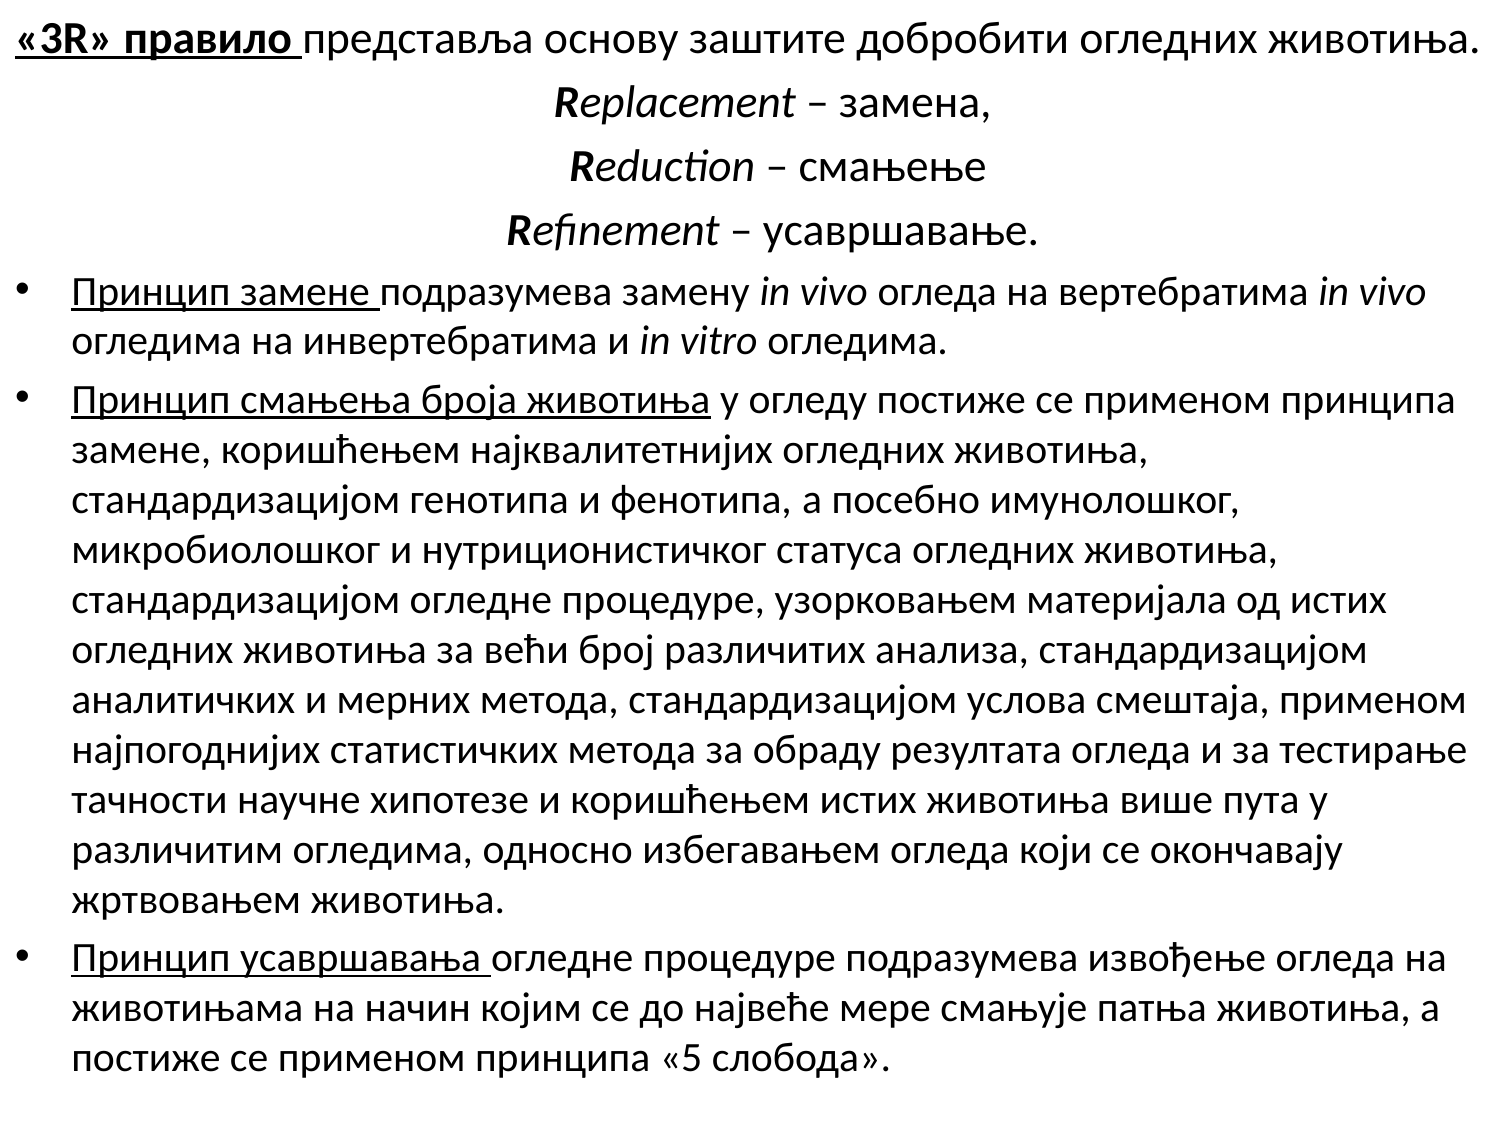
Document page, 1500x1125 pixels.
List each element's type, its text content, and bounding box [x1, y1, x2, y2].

list «3R» правило представља основу заштите добробити огледних животиња. Replacеmеnt – замена, Reduction – смањење Refinеmеnt – усавршавање. Принцип замене подразумева замену in vivo огледа на вертебратима in vivo огледима на инвертебратима и in vitro огледима. Принцип смањења броја животиња у огледу постиже се применом принципа замене, коришћењем најквалитетнијих огледних животиња, стандардизацијом генотипа и фенотипа, а посебно имунолошког, микробиолошког и нутриционистичког статуса огледних животиња, стандардизацијом огледне процедуре, узорковањем материјала од истих огледних животиња за већи број различитих анализа, стандардизацијом аналитичких и мерних метода, стандардизацијом услова смештаја, применом најпогоднијих статистичких метода за обраду резултата огледа и за тестирање тачности научне хипотезе и коришћењем истих животиња више пута у различитим огледима, односно избегавањем огледа који се окончавају жртвовањем животиња. Принцип усавршавања огледне процедуре подразумева извођење огледа на животињама на начин којим се до највеће мере смањује патња животиња, а постиже се применом принципа «5 слобода». [0, 0, 1500, 1083]
